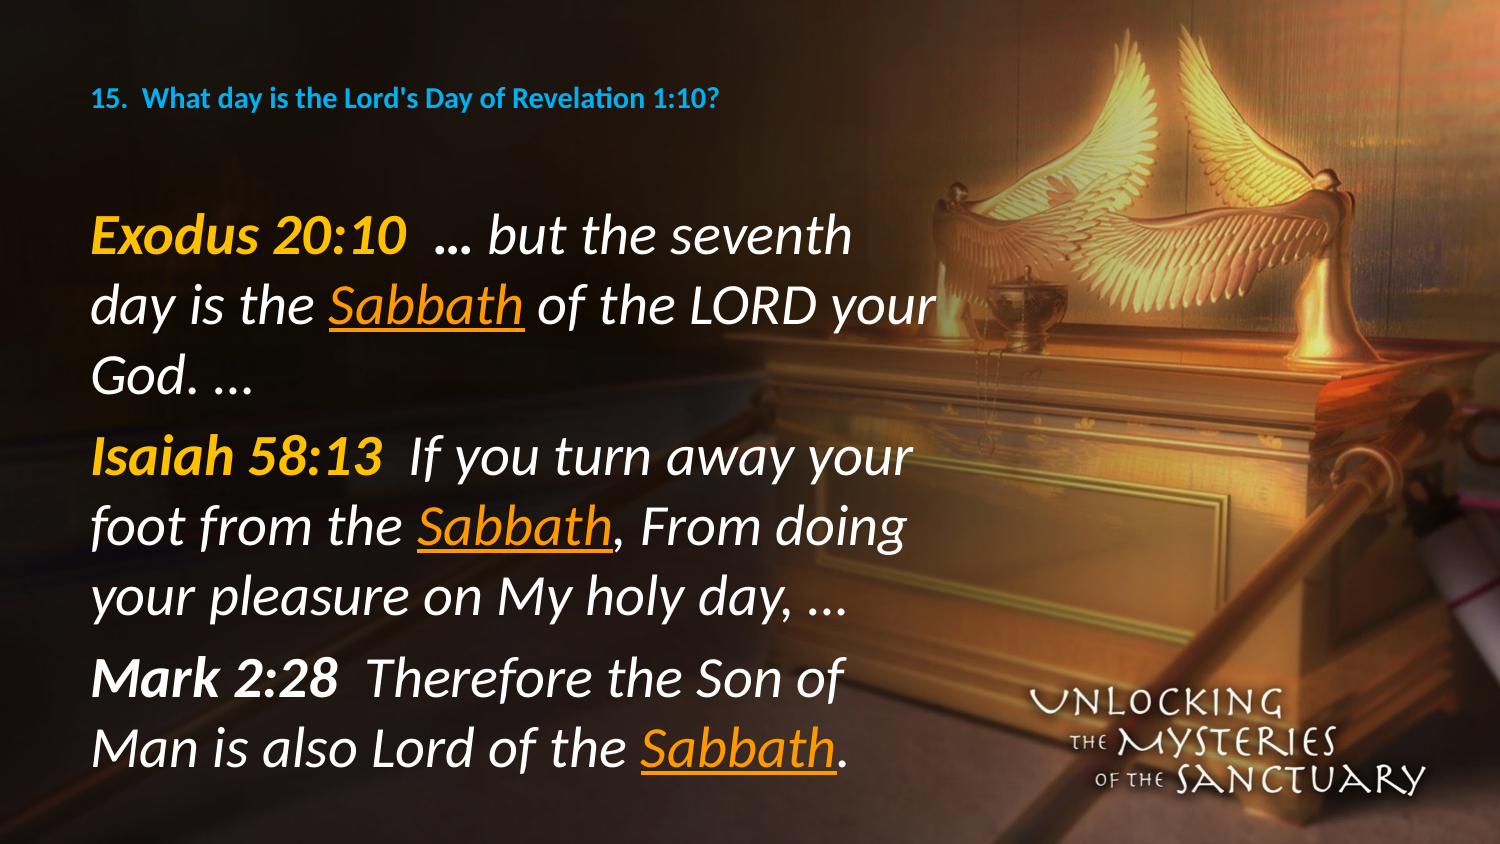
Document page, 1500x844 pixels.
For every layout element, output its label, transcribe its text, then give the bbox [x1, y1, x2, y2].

picture [0, 0, 1500, 844]
title 15. What day is the Lord's Day of Revelation 1:10? [75, 33, 1425, 175]
list Exodus 20:10 … but the seventh day is the Sabbath of the LORD your God. … Isaiah 58:13 If you turn away your foot from the Sabbath, From doing your pleasure on My holy day, … Mark 2:28 Therefore the Son of Man is also Lord of the Sabbath. [75, 188, 960, 834]
